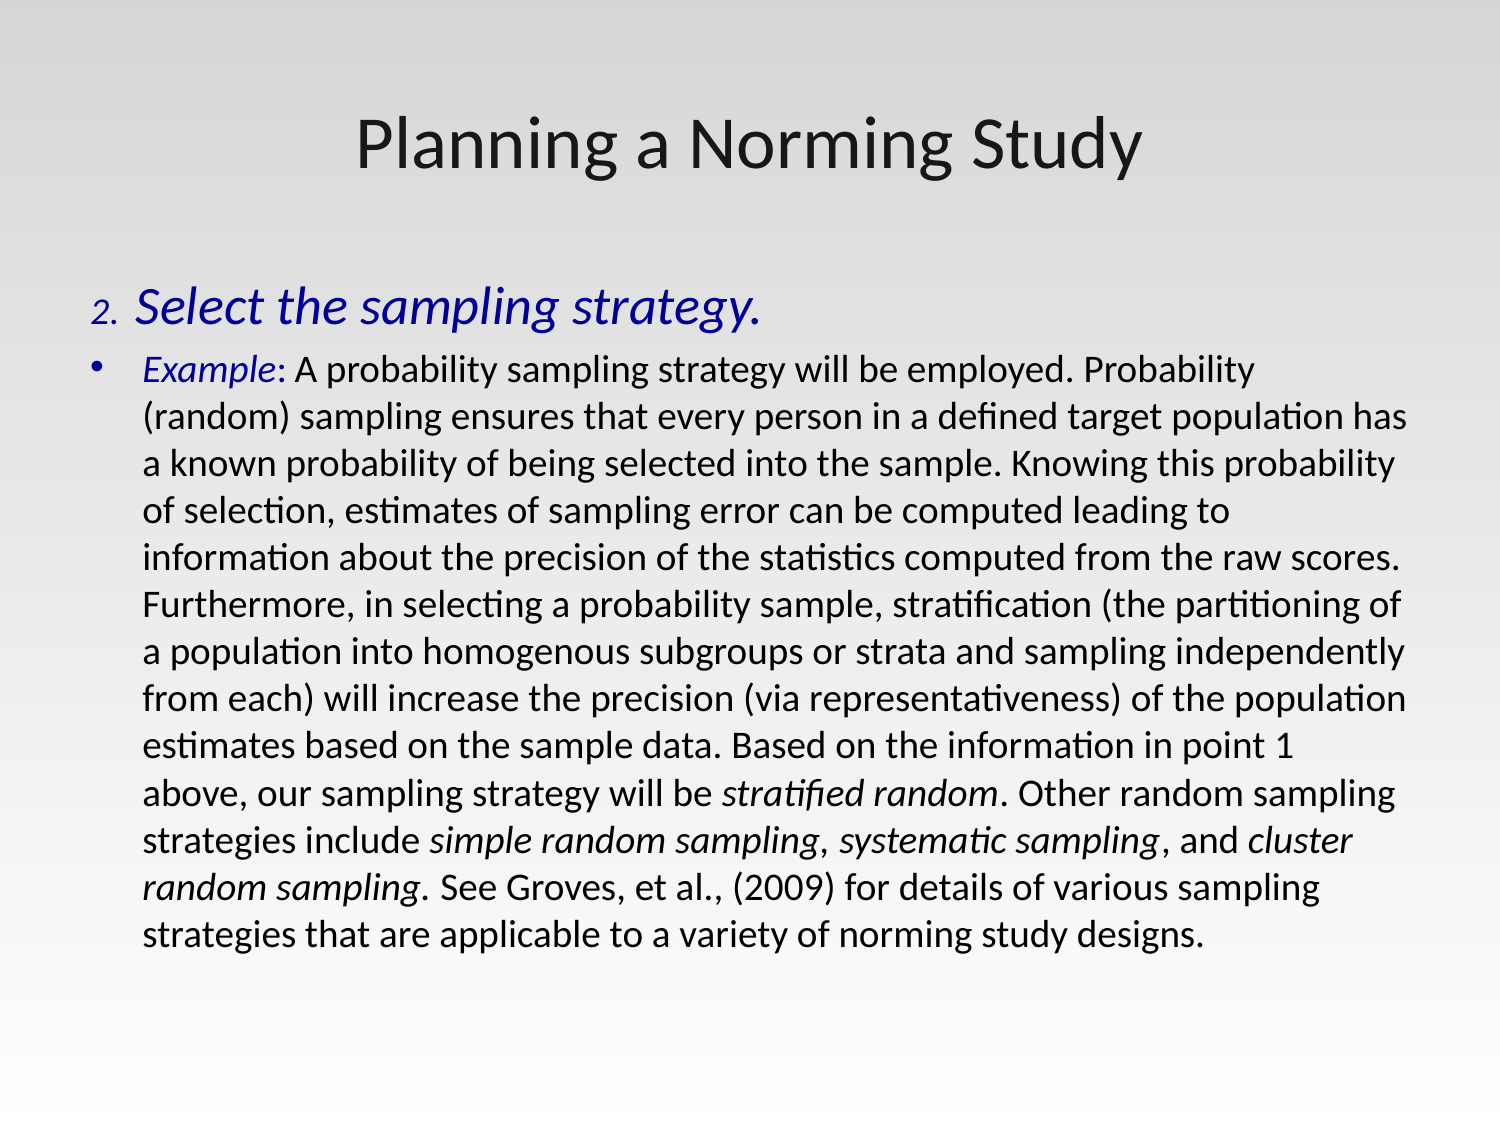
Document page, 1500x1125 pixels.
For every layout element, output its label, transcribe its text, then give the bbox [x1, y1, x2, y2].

title Planning a Norming Study [37, 45, 1463, 233]
list 2. Select the sampling strategy. Example: A probability sampling strategy will be employed. Probability (random) sampling ensures that every person in a defined target population has a known probability of being selected into the sample. Knowing this probability of selection, estimates of sampling error can be computed leading to information about the precision of the statistics computed from the raw scores. Furthermore, in selecting a probability sample, stratification (the partitioning of a population into homogenous subgroups or strata and sampling independently from each) will increase the precision (via representativeness) of the population estimates based on the sample data. Based on the information in point 1 above, our sampling strategy will be stratified random. Other random sampling strategies include simple random sampling, systematic sampling, and cluster random sampling. See Groves, et al., (2009) for details of various sampling strategies that are applicable to a variety of norming study designs. [75, 262, 1425, 1005]
